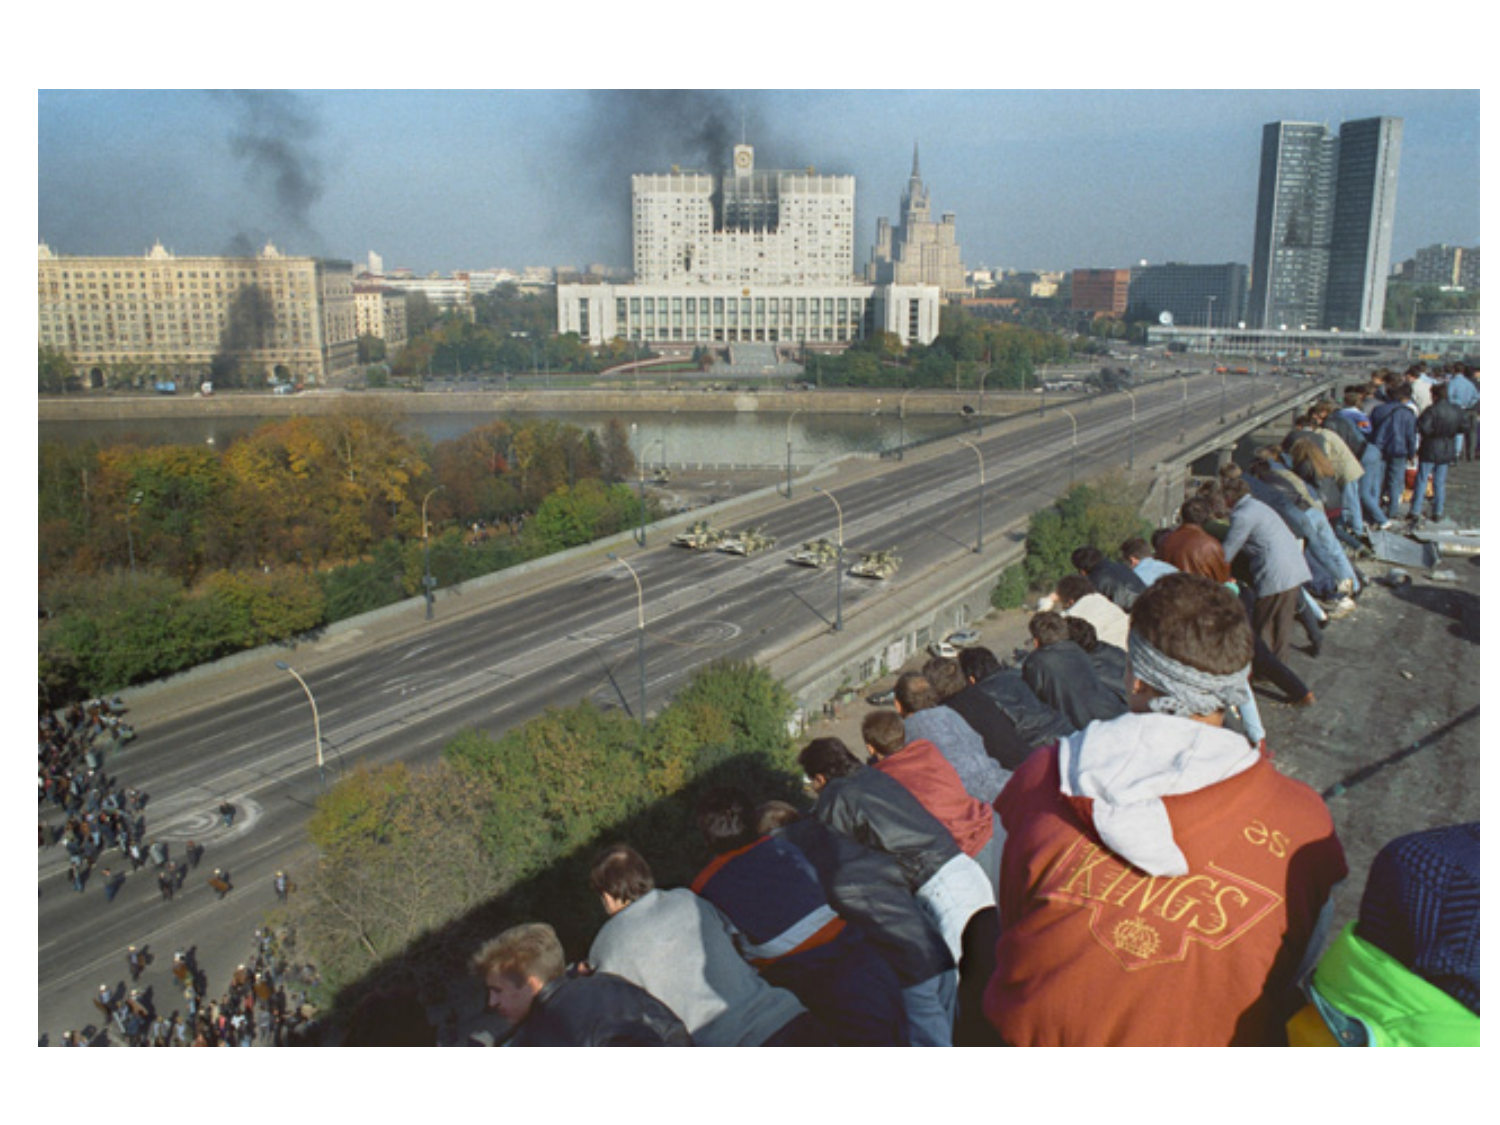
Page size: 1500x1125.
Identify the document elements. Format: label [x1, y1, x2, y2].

picture [38, 89, 1480, 1047]
